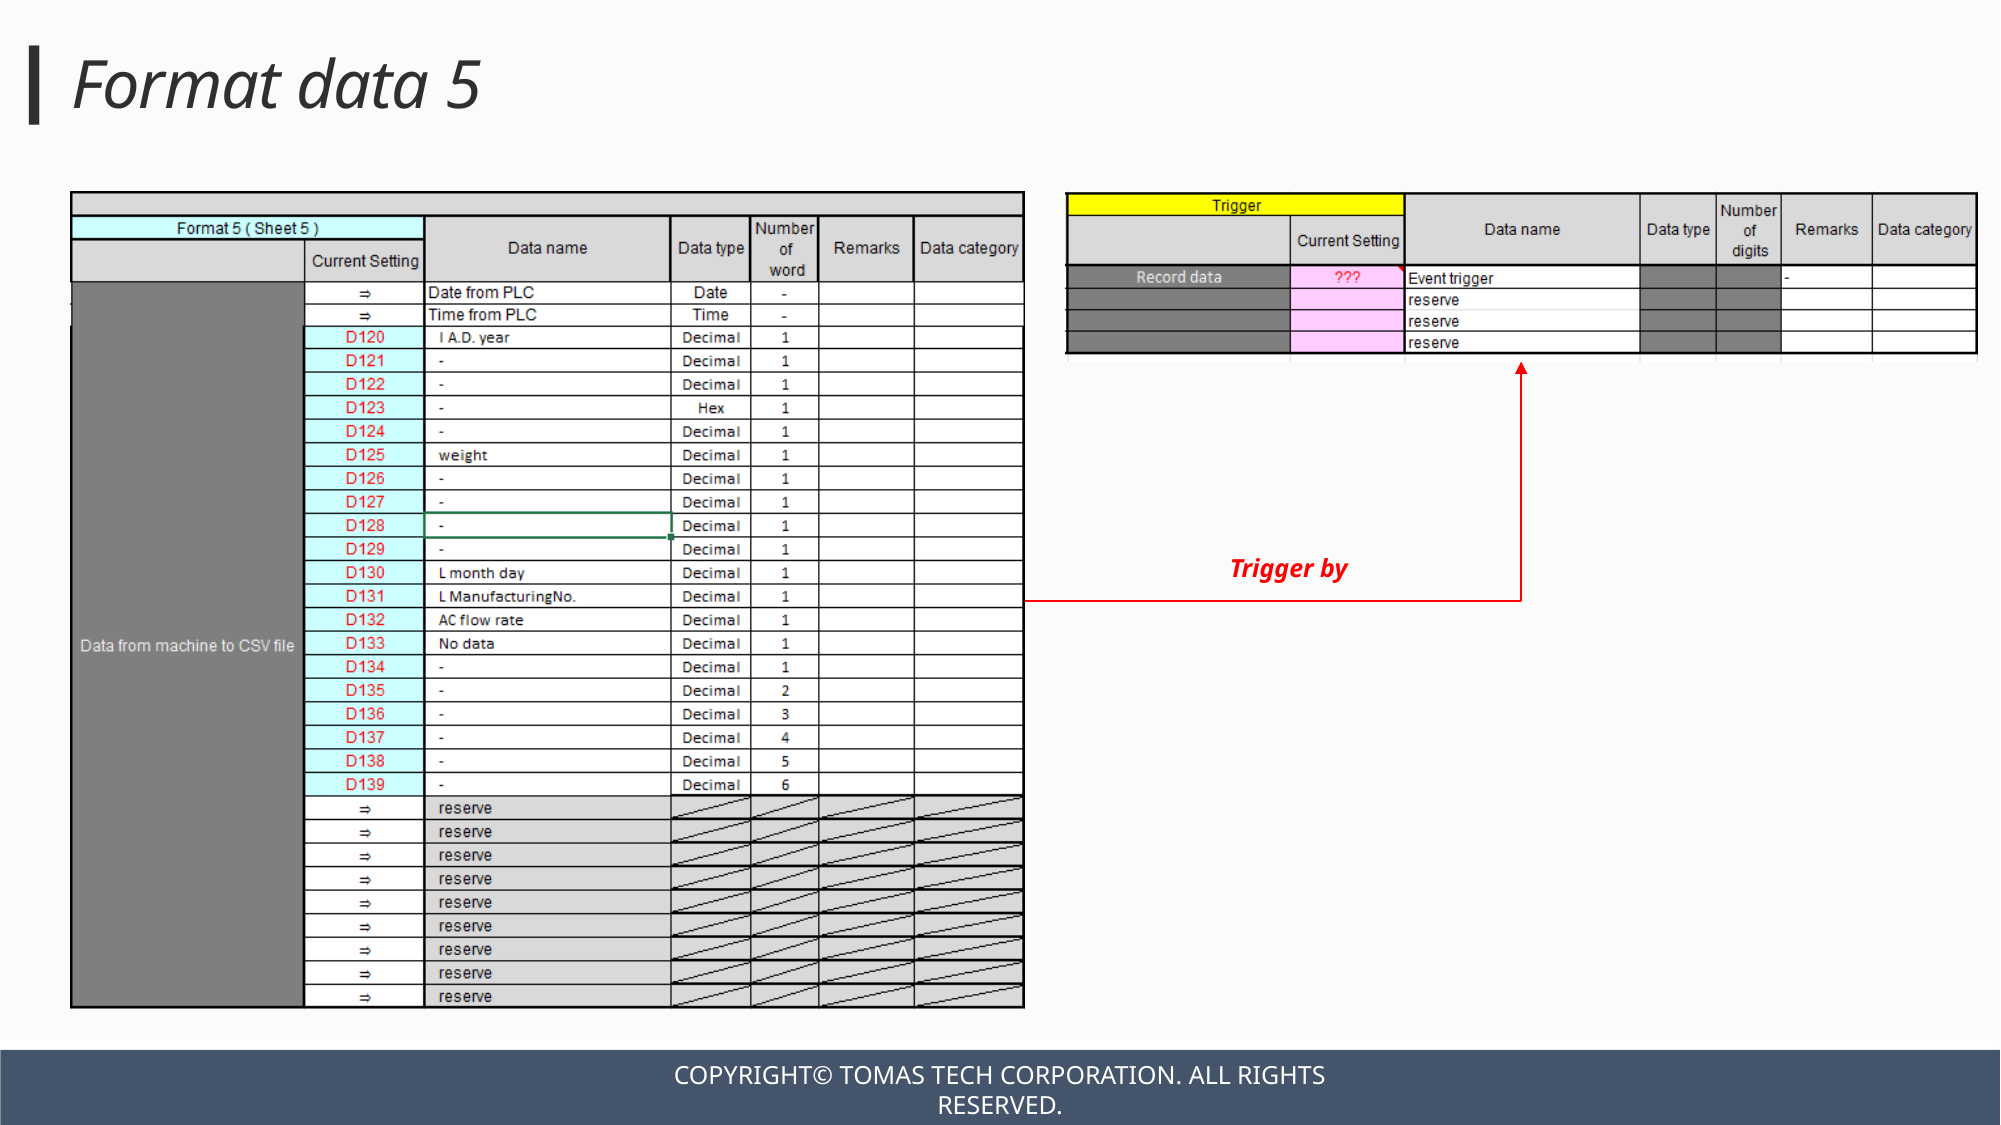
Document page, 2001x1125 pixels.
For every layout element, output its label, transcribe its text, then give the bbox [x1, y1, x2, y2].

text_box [1033, 360, 1522, 602]
text_box ┃ Format data 5 [0, 20, 1889, 130]
picture [1064, 191, 1978, 362]
footer Copyright© TOMAS TECH CORPORATION. All rights reserved. [604, 1059, 1396, 1120]
picture [69, 191, 1025, 1011]
